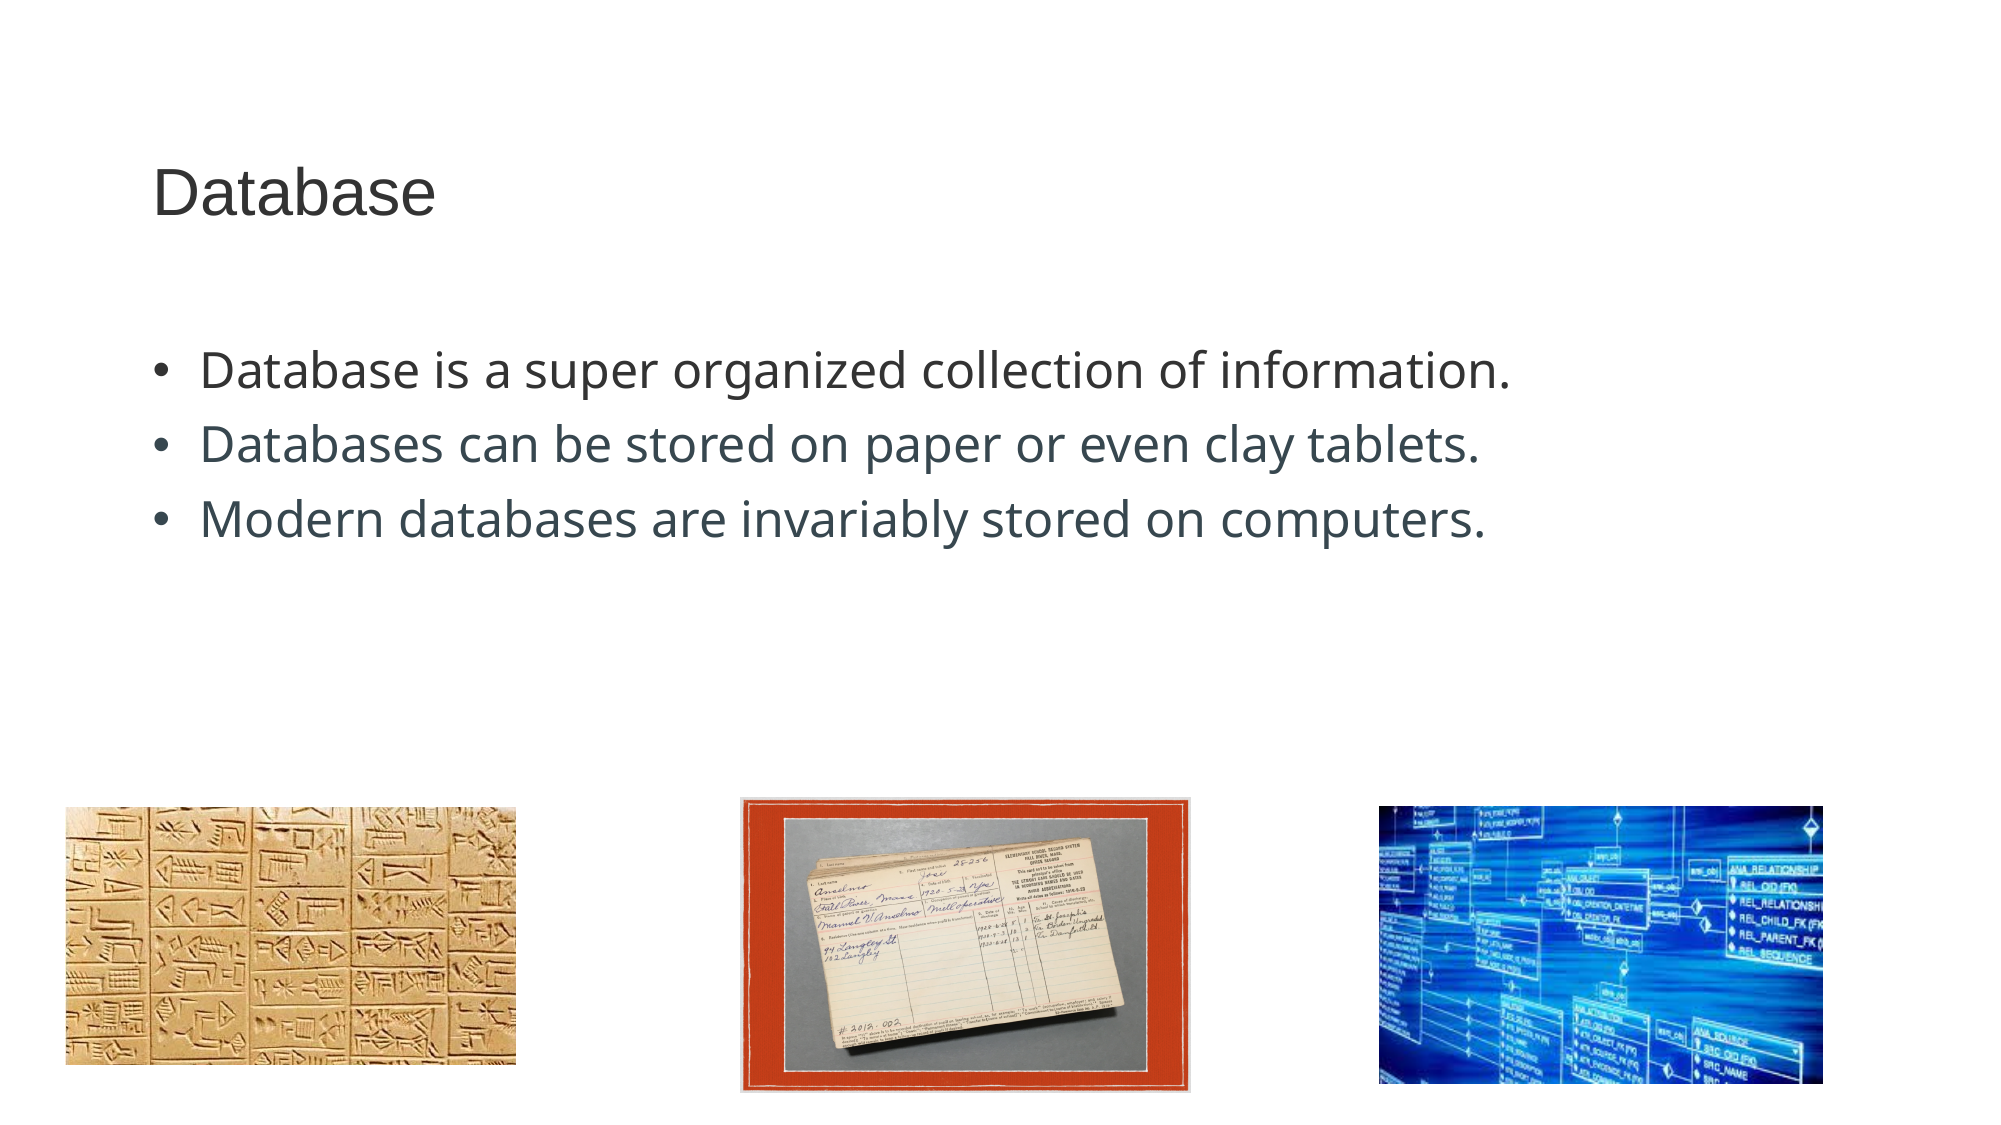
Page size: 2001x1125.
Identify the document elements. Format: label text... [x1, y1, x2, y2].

picture [1379, 806, 1823, 1084]
text_box Database is a super organized collection of information.​ Databases can be stored on paper or even clay tablets. Modern databases are invariably stored on computers. [137, 337, 1957, 798]
picture [65, 807, 516, 1065]
picture [740, 797, 1191, 1093]
title Database [137, 75, 783, 238]
